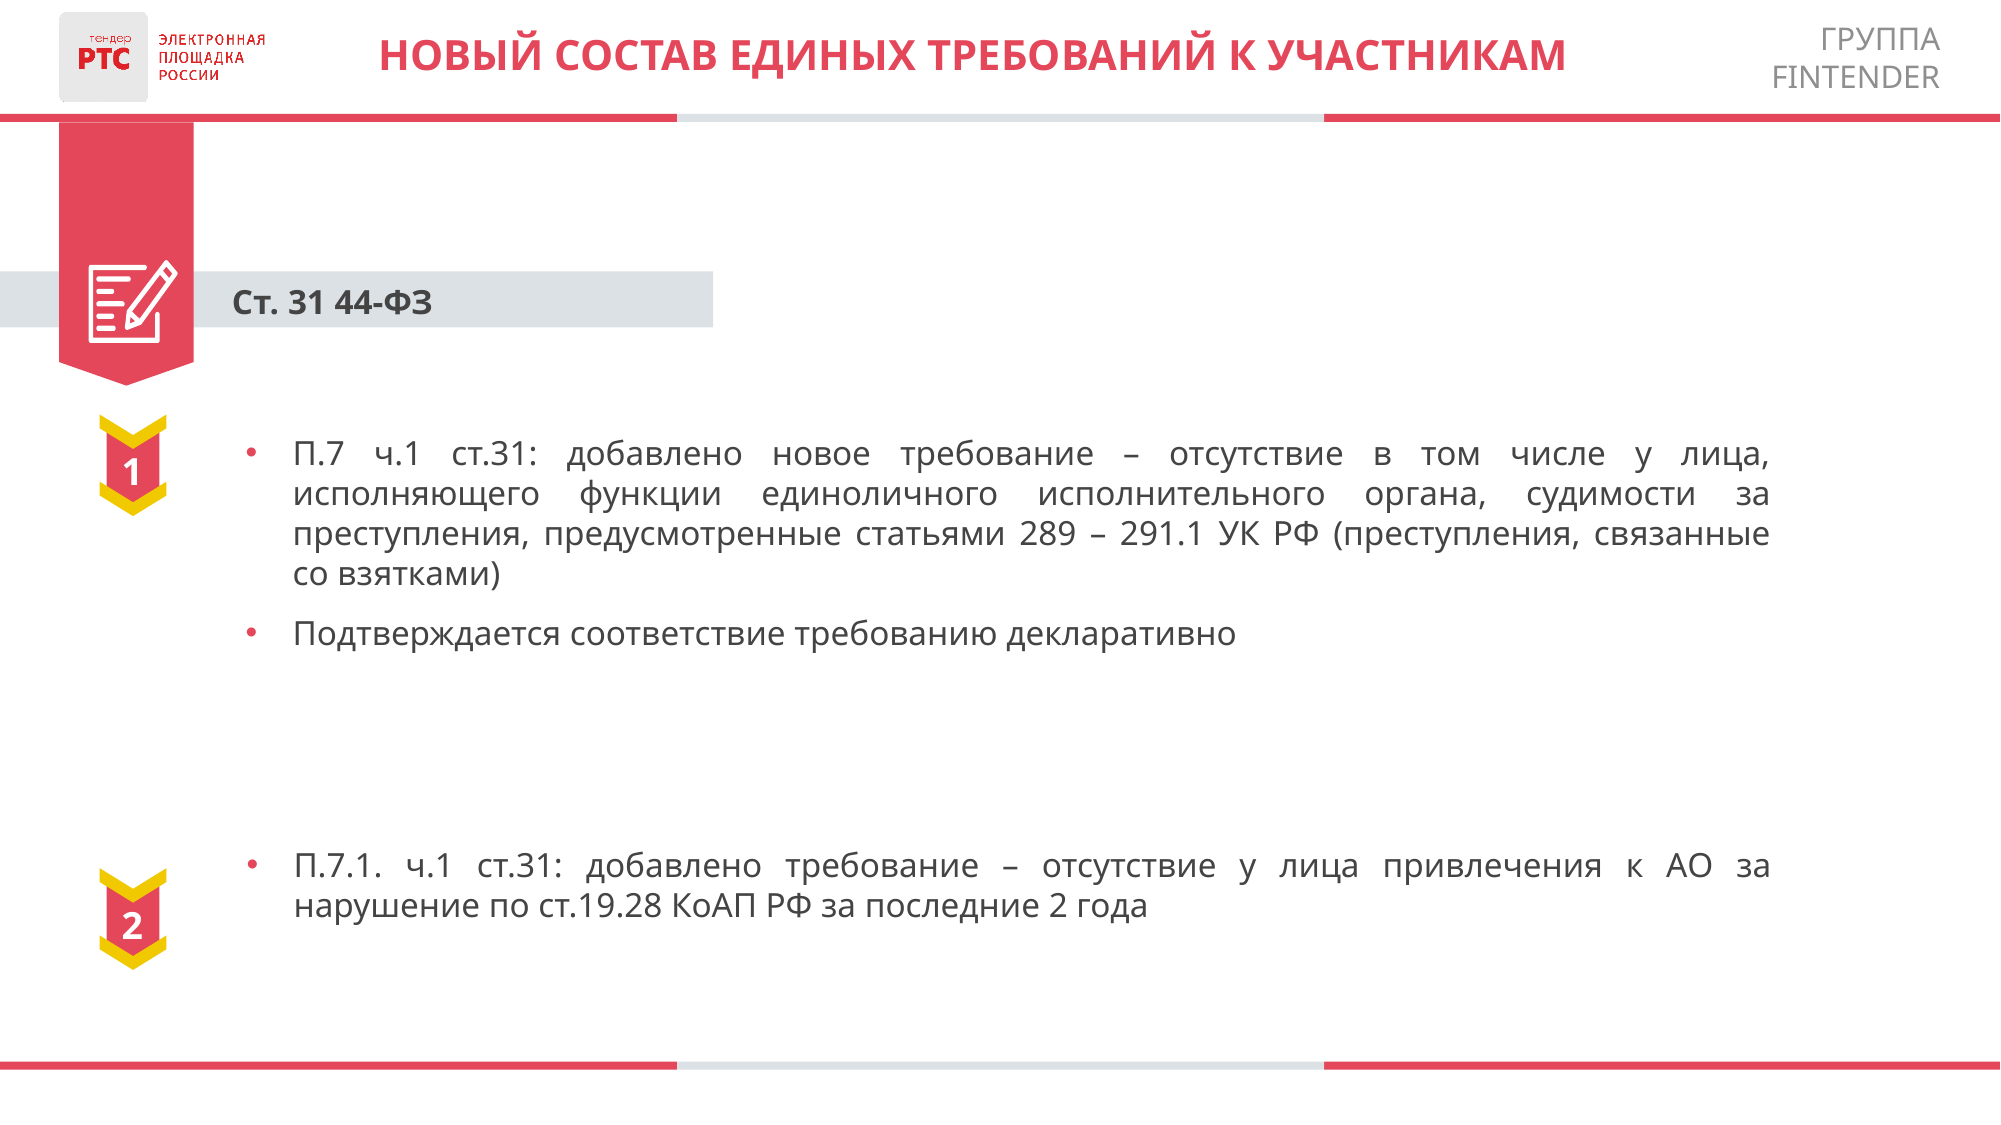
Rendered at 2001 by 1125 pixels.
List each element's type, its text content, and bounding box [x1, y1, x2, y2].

text_box П.7 ч.1 ст.31: добавлено новое требование – отсутствие в том числе у лица, исполняющего функции единоличного исполнительного органа, судимости за преступления, предусмотренные статьями 289 – 291.1 УК РФ (преступления, связанные со взятками) Подтверждается соответствие требованию декларативно [230, 424, 1788, 660]
text_box [124, 260, 178, 330]
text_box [99, 868, 167, 970]
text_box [99, 414, 167, 517]
picture [59, 12, 265, 102]
text_box П.7.1. ч.1 ст.31: добавлено требование – отсутствие у лица привлечения к АО за нарушение по ст.19.28 КоАП РФ за последние 2 года [231, 836, 1789, 932]
text_box Ст. 31 44-ФЗ [231, 281, 960, 322]
text_box [195, 270, 714, 328]
text_box [88, 264, 160, 343]
text_box [0, 270, 58, 328]
title Новый состав единых требований к участникам [294, 0, 1652, 114]
text_box [58, 121, 195, 387]
